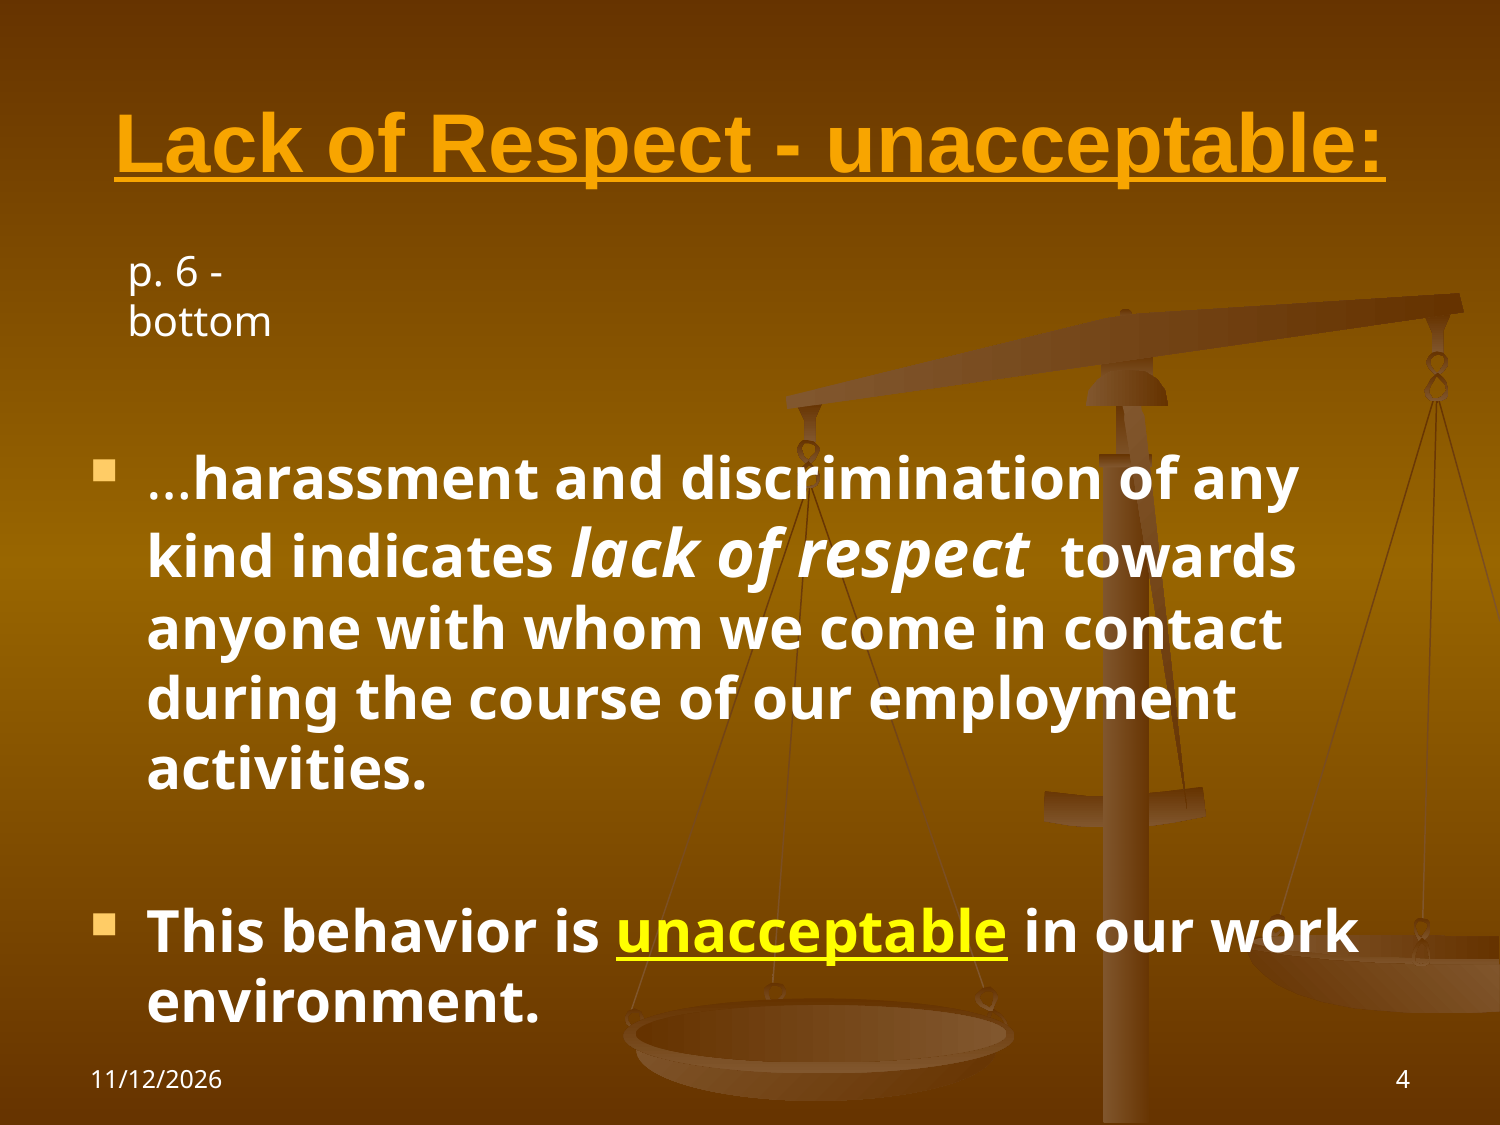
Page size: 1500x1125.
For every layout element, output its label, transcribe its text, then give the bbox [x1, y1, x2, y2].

text_box p. 6 - bottom [112, 237, 300, 353]
slide_number 4 [1074, 1029, 1426, 1106]
list …harassment and discrimination of any kind indicates lack of respect towards anyone with whom we come in contact during the course of our employment activities. This behavior is unacceptable in our work environment. [74, 349, 1426, 1006]
title Lack of Respect - unacceptable: [74, 45, 1426, 234]
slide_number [74, 1029, 426, 1106]
